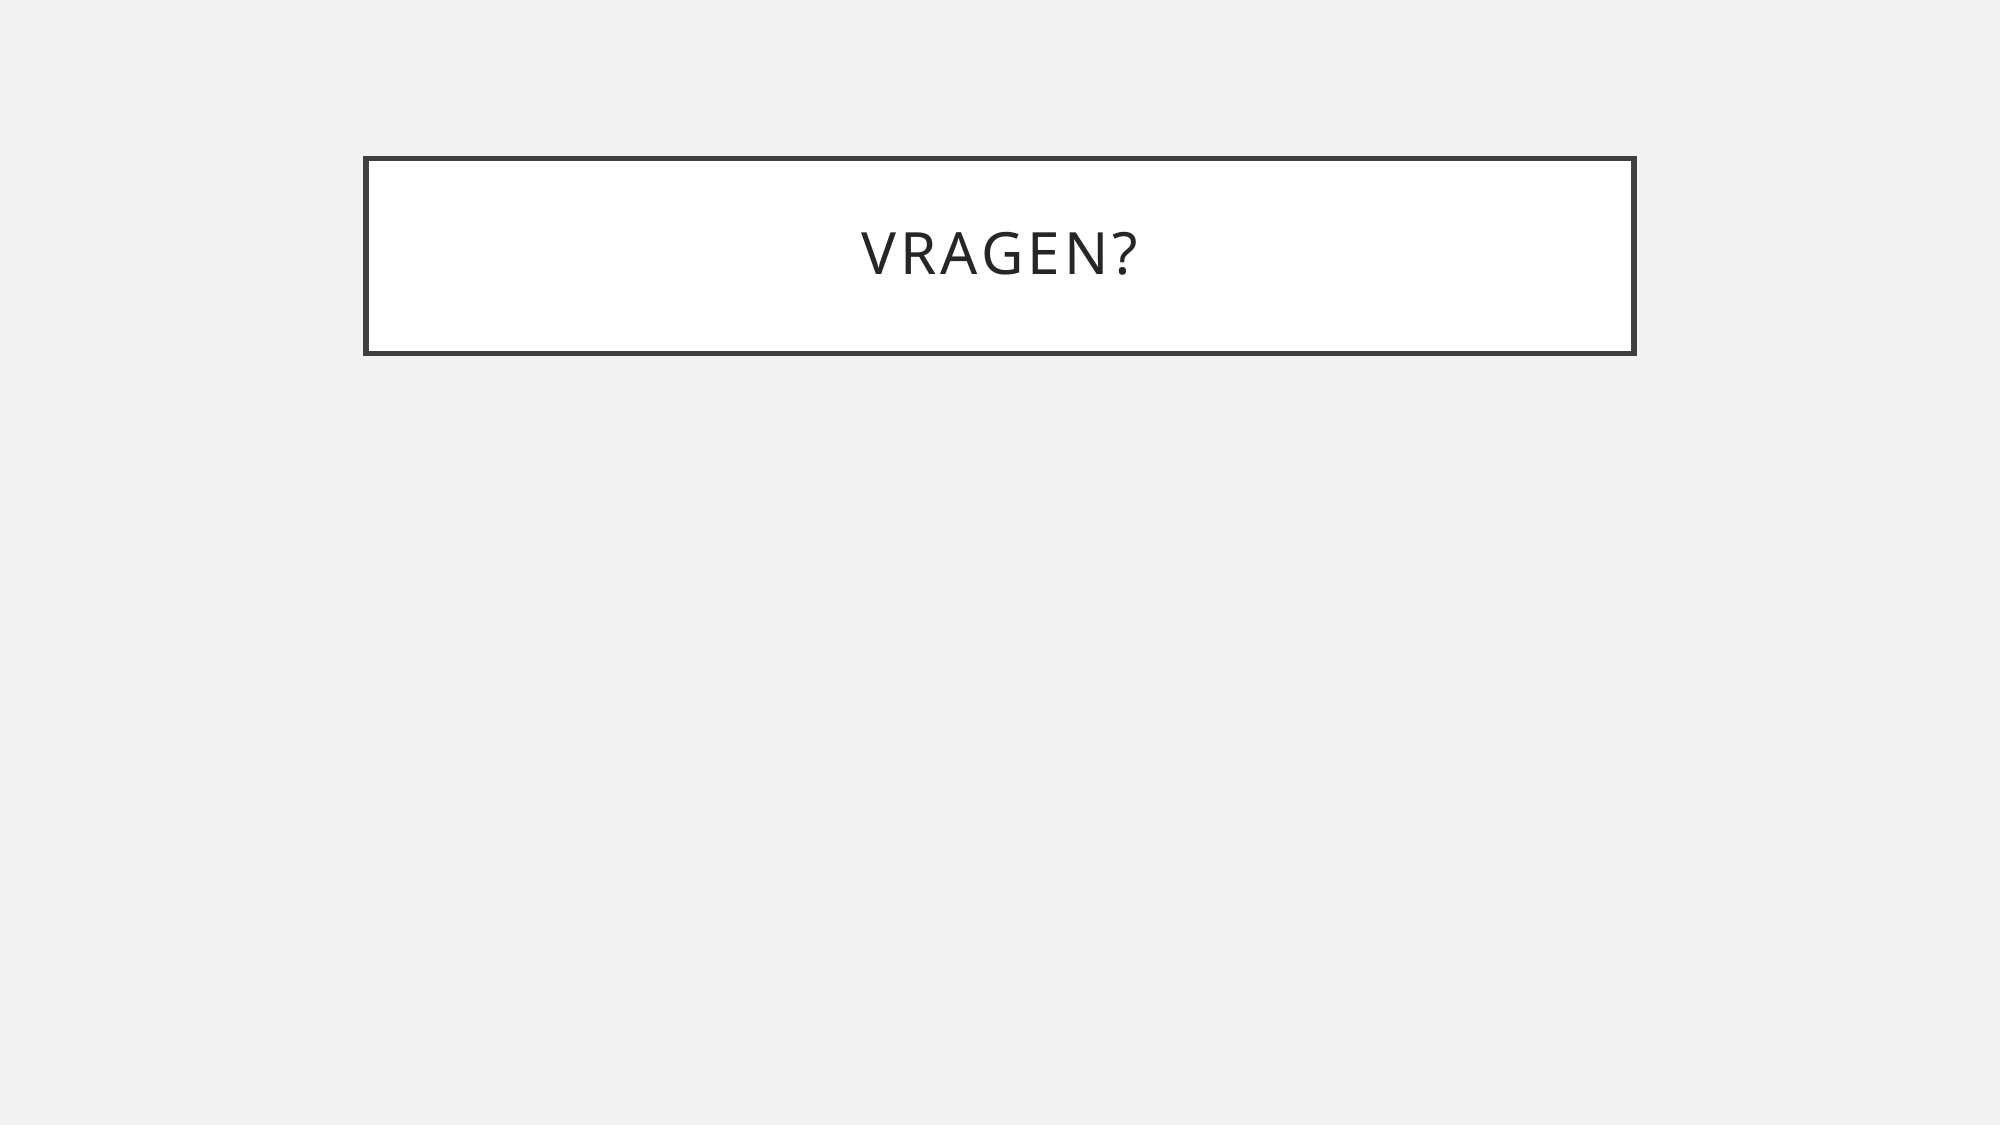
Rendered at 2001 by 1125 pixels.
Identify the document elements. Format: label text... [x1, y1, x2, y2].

title Vragen? [363, 156, 1637, 356]
